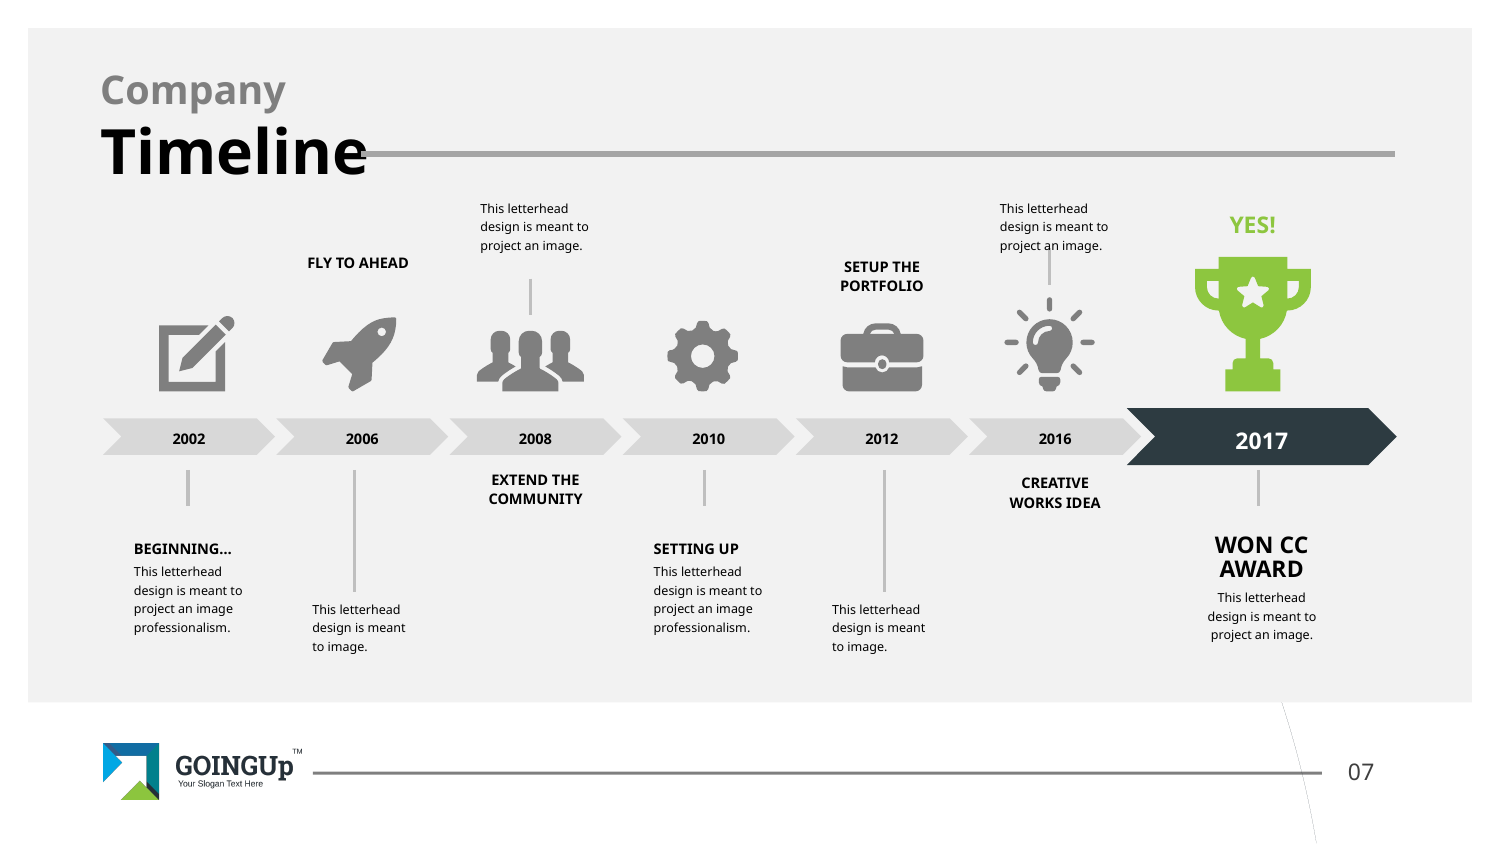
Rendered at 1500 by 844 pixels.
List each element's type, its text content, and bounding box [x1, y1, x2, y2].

text_box 2016 [1028, 421, 1082, 453]
text_box 2017 [1235, 421, 1289, 453]
text_box [667, 320, 738, 392]
text_box [1080, 339, 1095, 346]
text_box This letterhead design is meant to project an image. [1198, 585, 1326, 643]
text_box [103, 418, 276, 455]
text_box [545, 330, 584, 382]
text_box [1038, 376, 1061, 392]
text_box CREATIVE WORKS IDEA [1000, 479, 1111, 505]
text_box 2012 [855, 421, 909, 453]
text_box YES! [1197, 208, 1308, 244]
text_box [449, 418, 622, 455]
text_box [1046, 297, 1053, 312]
text_box [502, 330, 559, 392]
text_box EXTEND THE COMMUNITY [480, 475, 591, 501]
text_box This letterhead design is meant to image. [312, 597, 413, 655]
text_box [1004, 339, 1019, 346]
text_box [1195, 256, 1311, 392]
text_box [878, 359, 887, 370]
text_box [179, 324, 226, 372]
text_box 2008 [508, 421, 563, 453]
picture [103, 743, 302, 800]
text_box [1126, 408, 1397, 466]
text_box [476, 330, 516, 382]
text_box 2006 [335, 421, 389, 453]
text_box Company Timeline [89, 59, 489, 184]
text_box [276, 418, 449, 455]
text_box This letterhead design is meant to image. [832, 597, 932, 655]
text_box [653, 535, 764, 630]
text_box [28, 28, 1472, 703]
text_box [159, 325, 226, 392]
text_box [1070, 309, 1083, 322]
text_box [219, 316, 235, 332]
text_box [969, 418, 1142, 455]
text_box WON CC AWARD [1206, 535, 1317, 582]
text_box [622, 418, 795, 455]
text_box [840, 323, 924, 363]
text_box 2002 [162, 421, 216, 453]
text_box [1070, 363, 1083, 376]
text_box 2010 [682, 421, 736, 453]
text_box [842, 366, 923, 392]
text_box SETUP THE PORTFOLIO [826, 258, 937, 292]
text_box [133, 535, 245, 630]
text_box [322, 317, 397, 392]
slide_number 0‹#› [1325, 737, 1397, 809]
text_box [1016, 363, 1029, 376]
text_box [795, 418, 968, 455]
text_box [1026, 319, 1073, 374]
text_box [1016, 309, 1029, 322]
text_box This letterhead design is meant to project an image. [480, 196, 591, 254]
text_box This letterhead design is meant to project an image. [1000, 196, 1111, 254]
text_box FLY TO AHEAD [307, 249, 418, 275]
